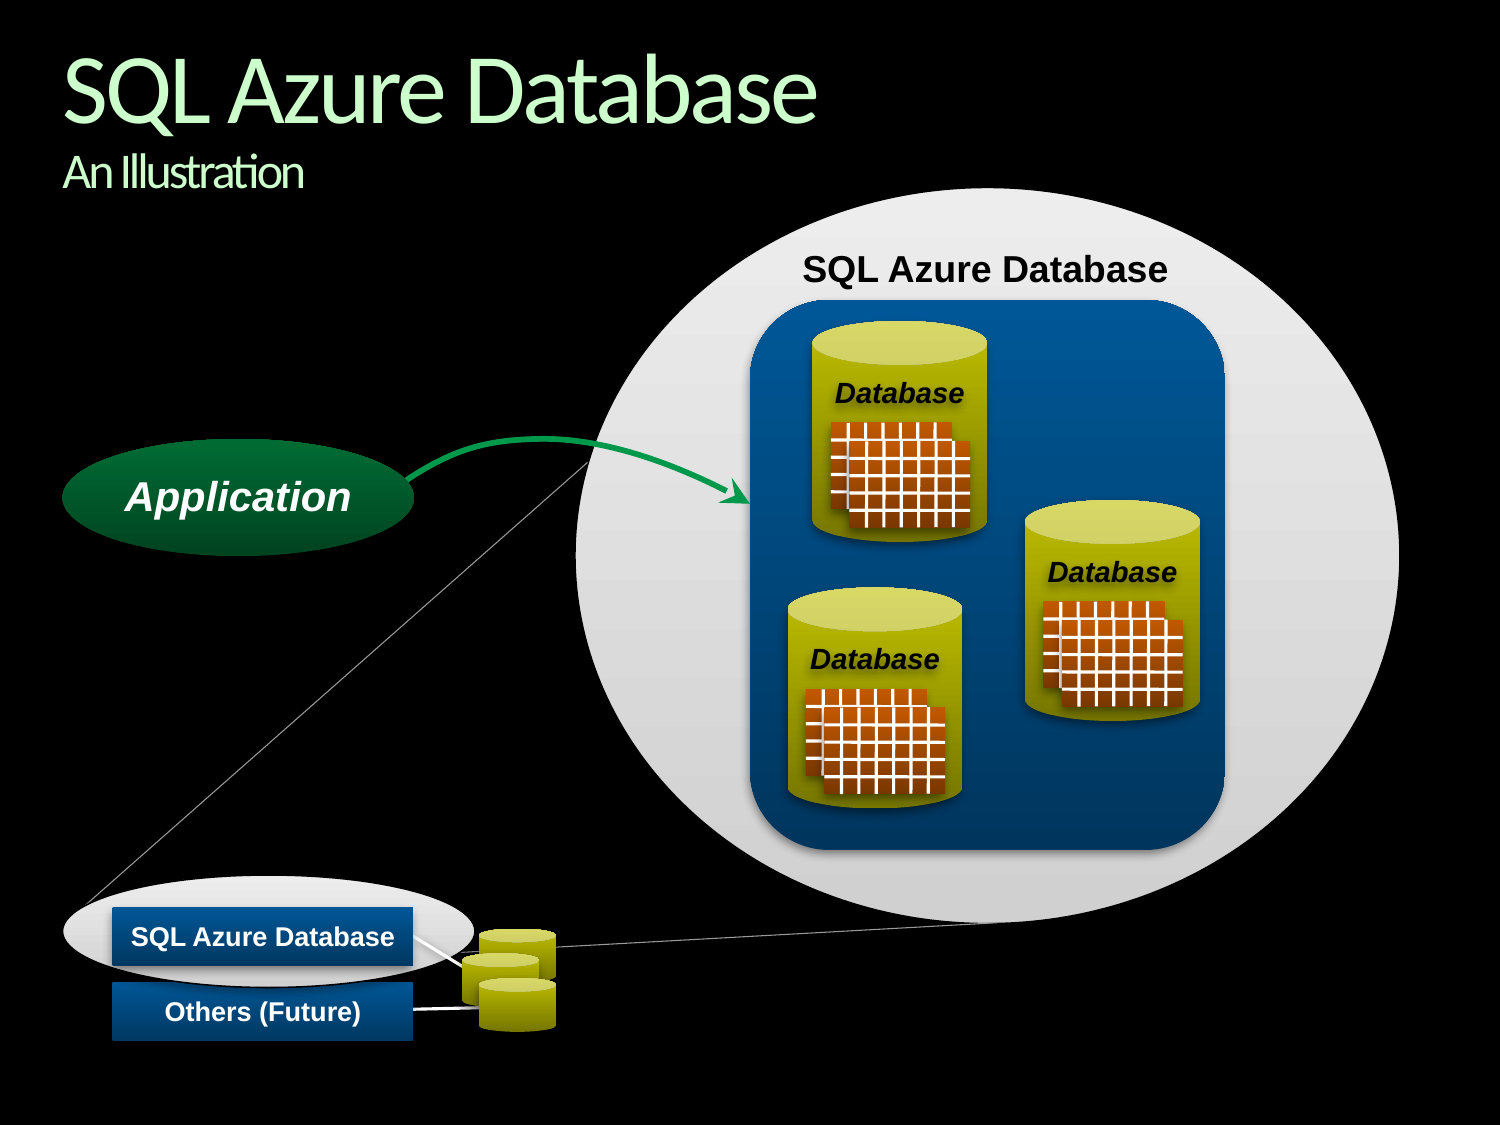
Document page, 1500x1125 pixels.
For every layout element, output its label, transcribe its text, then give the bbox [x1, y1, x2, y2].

text_box [112, 1035, 413, 1041]
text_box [62, 187, 1401, 988]
text_box [478, 999, 556, 1032]
text_box Others (Future) [112, 999, 413, 1035]
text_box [399, 999, 463, 1010]
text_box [62, 374, 751, 557]
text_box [787, 320, 1201, 809]
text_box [412, 936, 488, 982]
title SQL Azure Database An Illustration [62, 37, 1438, 147]
